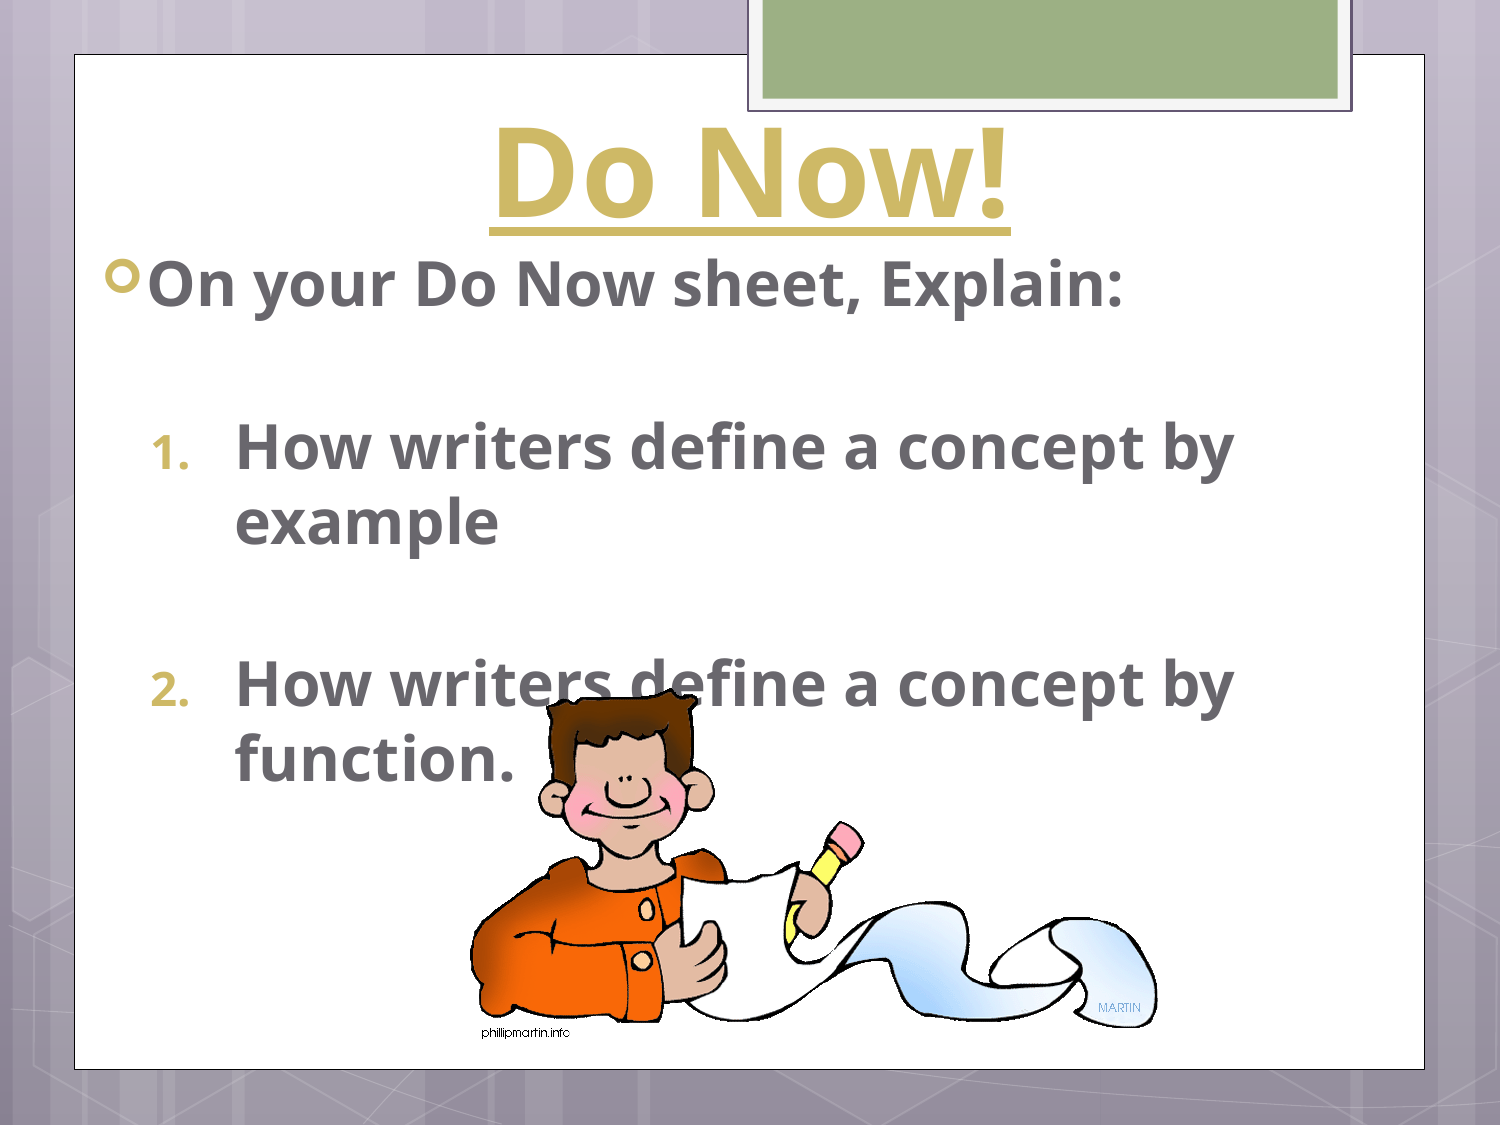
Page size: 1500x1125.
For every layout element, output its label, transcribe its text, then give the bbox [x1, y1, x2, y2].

picture [462, 674, 1158, 1044]
list On your Do Now sheet, Explain: How writers define a concept by example How writers define a concept by function. [75, 236, 1425, 1063]
title Do Now! [75, 62, 1425, 236]
